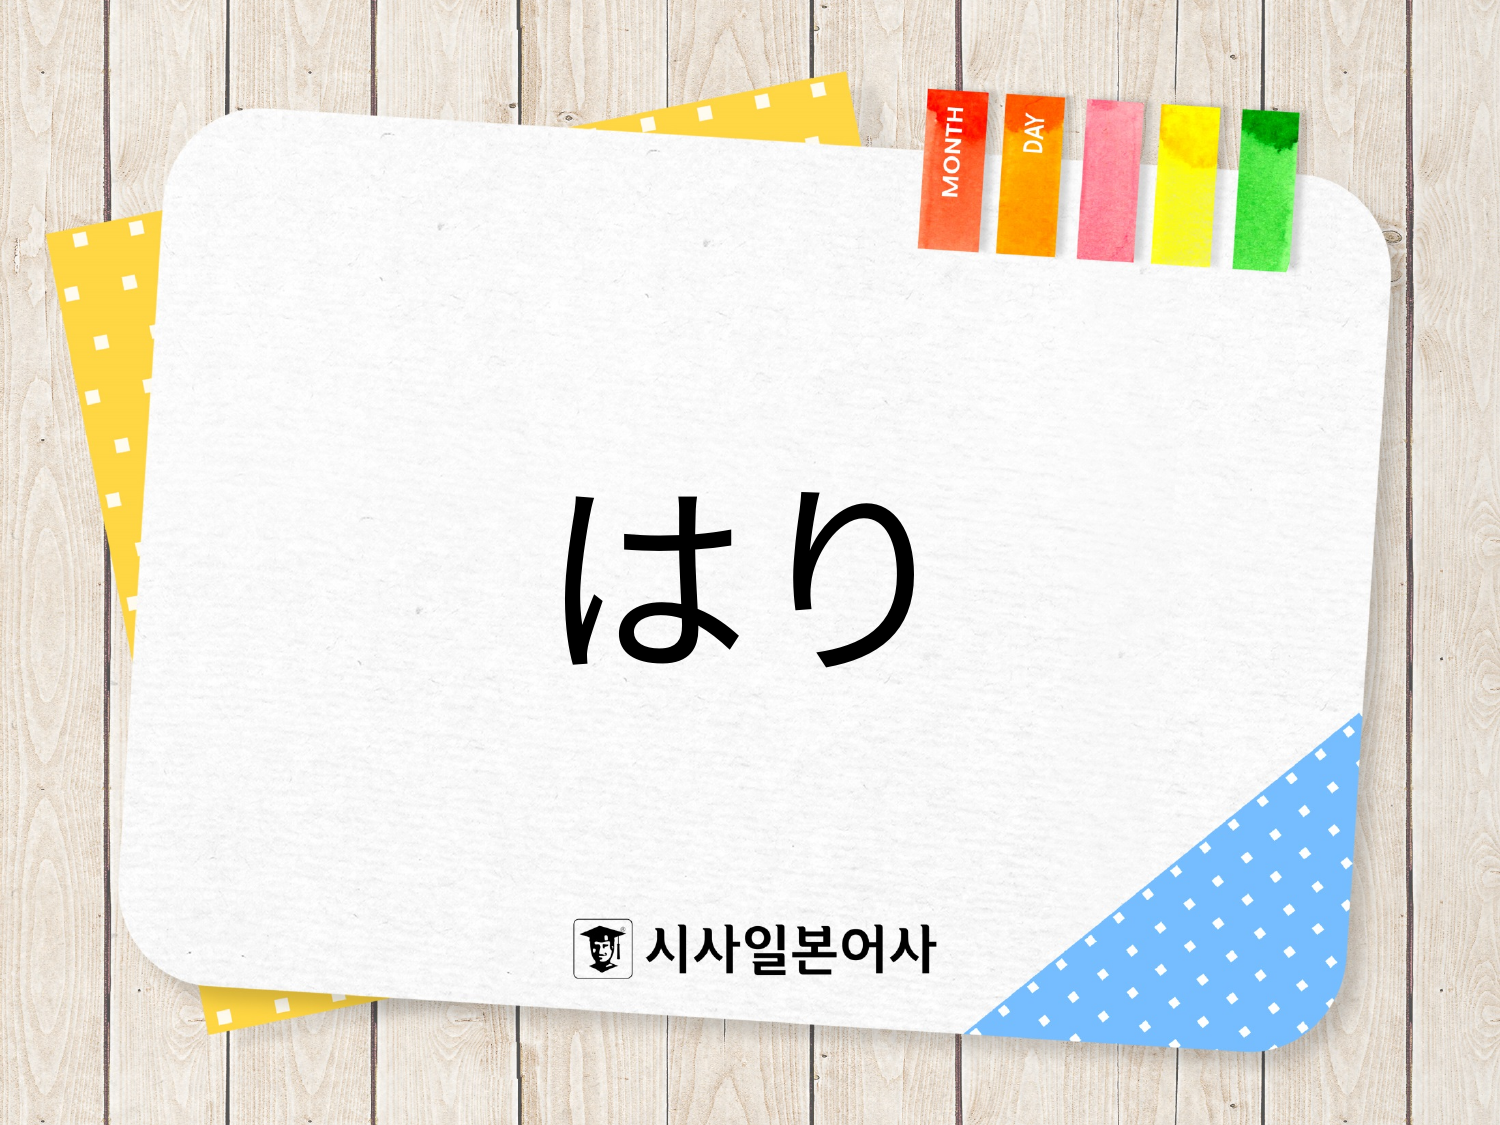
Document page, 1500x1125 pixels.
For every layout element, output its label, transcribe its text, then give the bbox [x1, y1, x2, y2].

title はり [75, 338, 1425, 811]
picture [0, 0, 1500, 1125]
